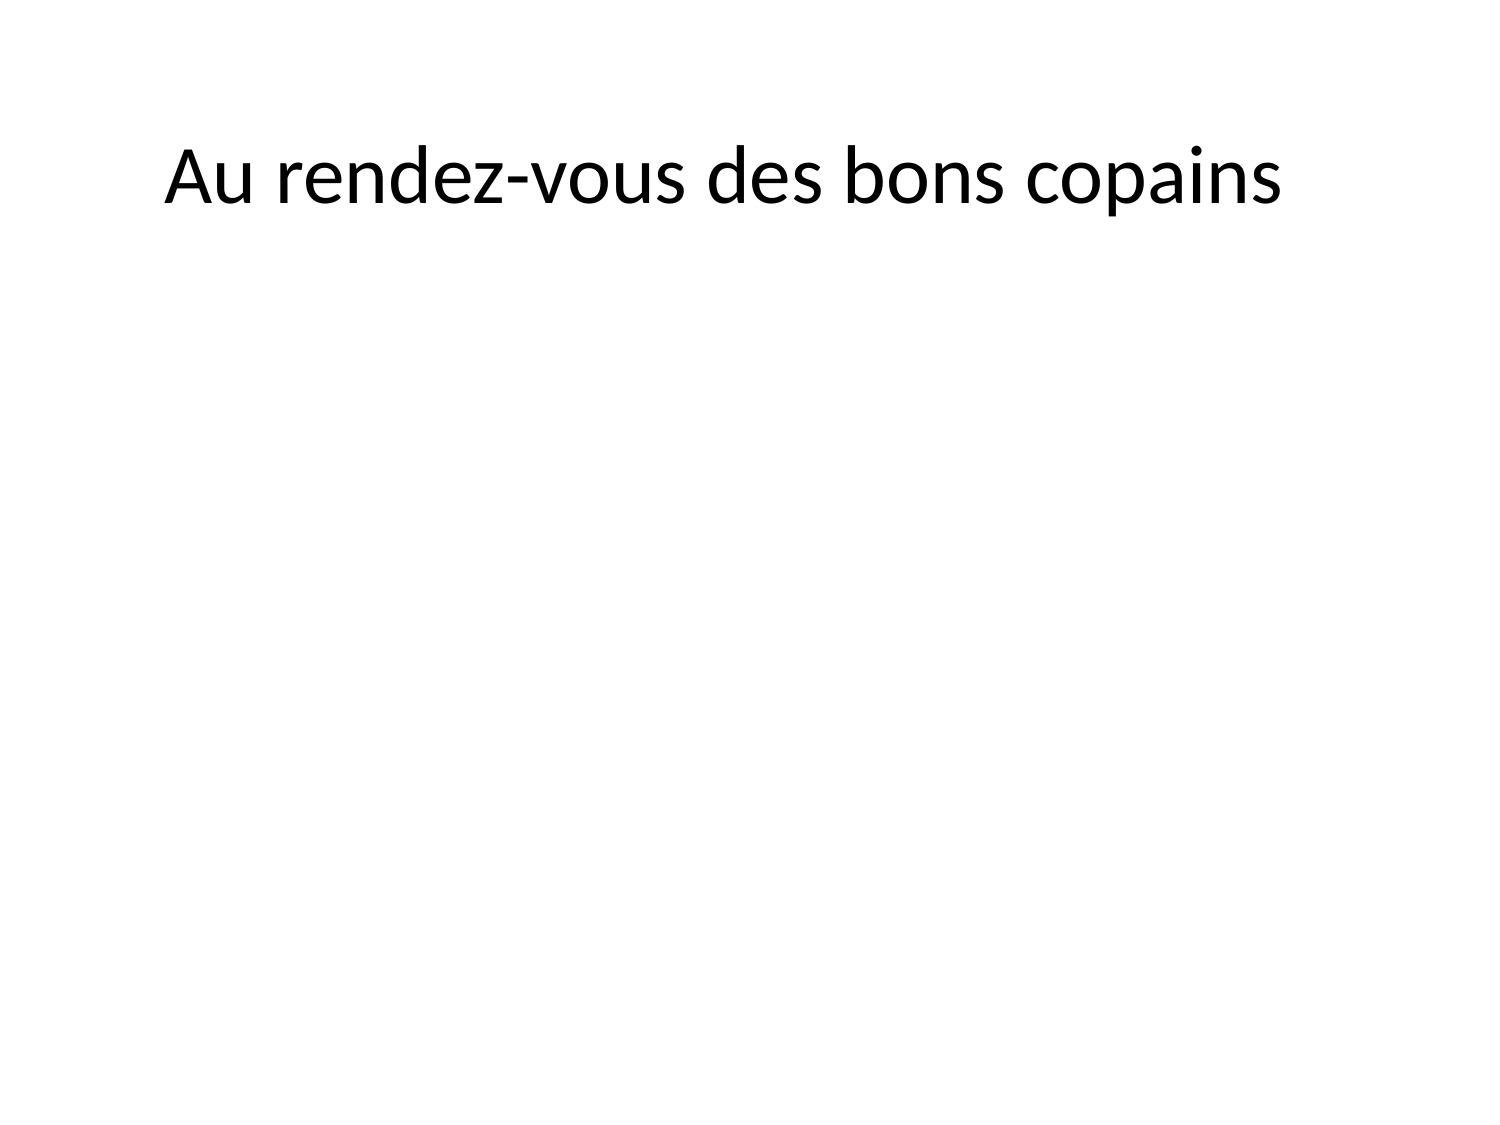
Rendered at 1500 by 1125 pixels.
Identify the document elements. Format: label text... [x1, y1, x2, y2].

text_box Au rendez-vous des bons copains [150, 112, 1450, 328]
